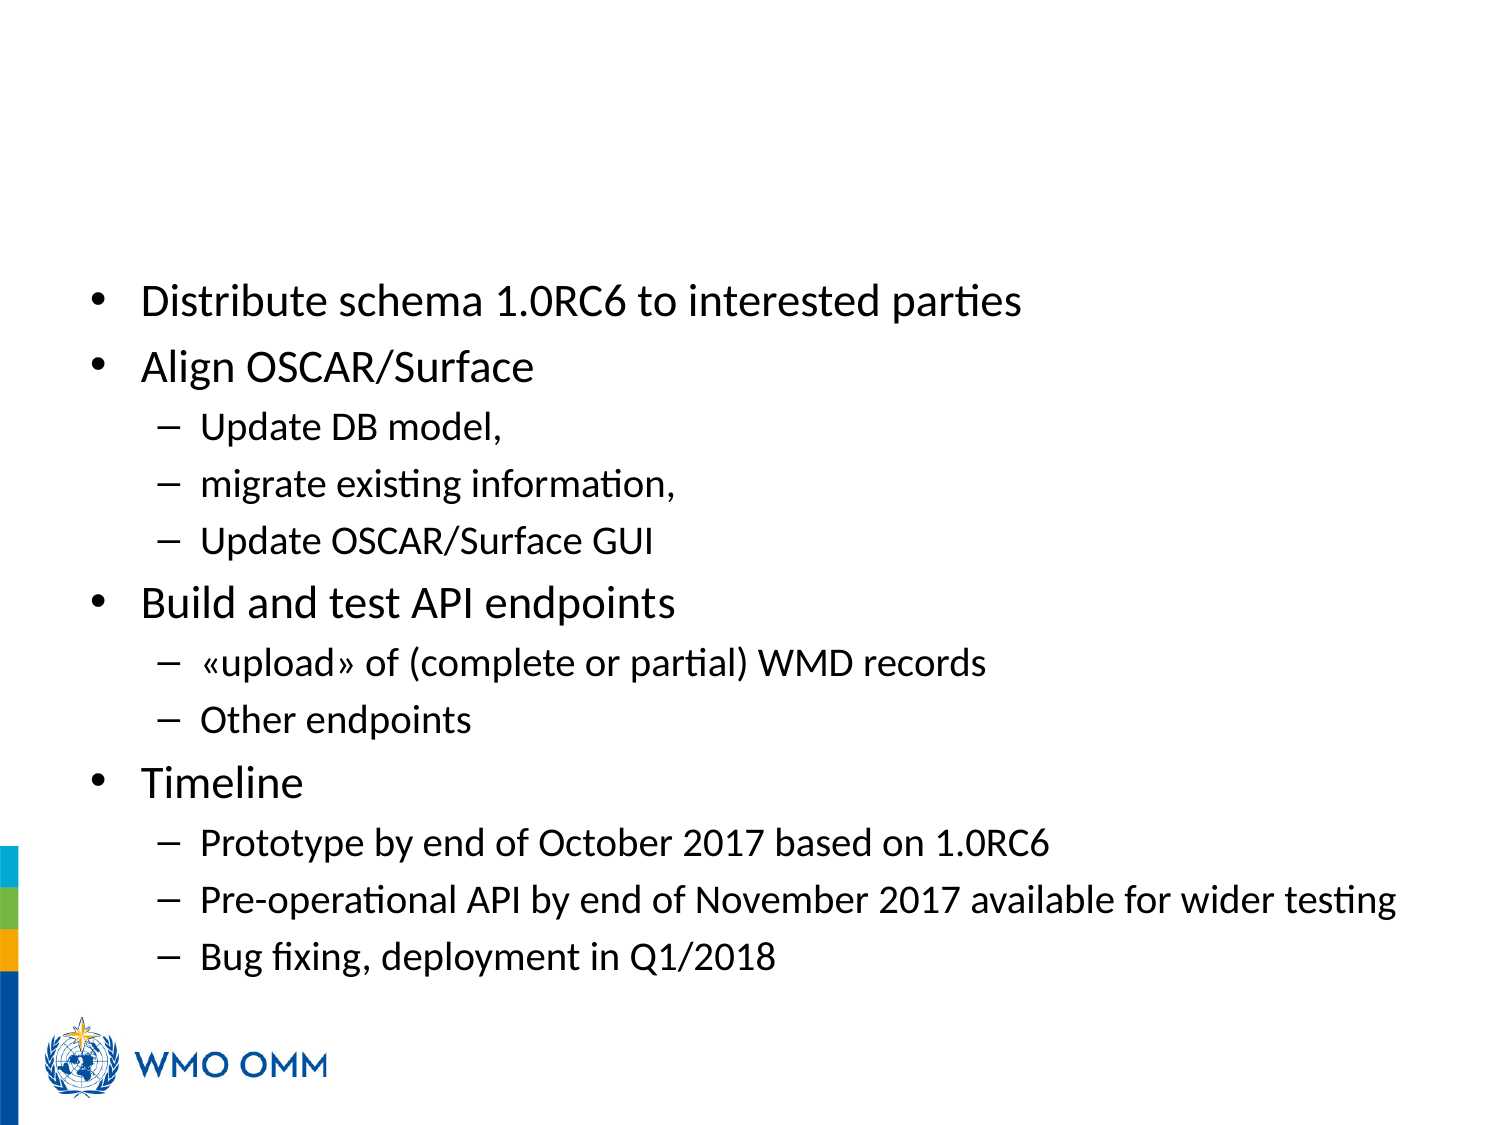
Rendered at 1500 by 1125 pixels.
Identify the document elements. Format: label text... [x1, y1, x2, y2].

list Distribute schema 1.0RC6 to interested parties Align OSCAR/Surface Update DB model, migrate existing information, Update OSCAR/Surface GUI Build and test API endpoints «upload» of (complete or partial) WMD records Other endpoints Timeline Prototype by end of October 2017 based on 1.0RC6 Pre-operational API by end of November 2017 available for wider testing Bug fixing, deployment in Q1/2018 [75, 262, 1425, 1005]
picture [0, 845, 327, 1125]
